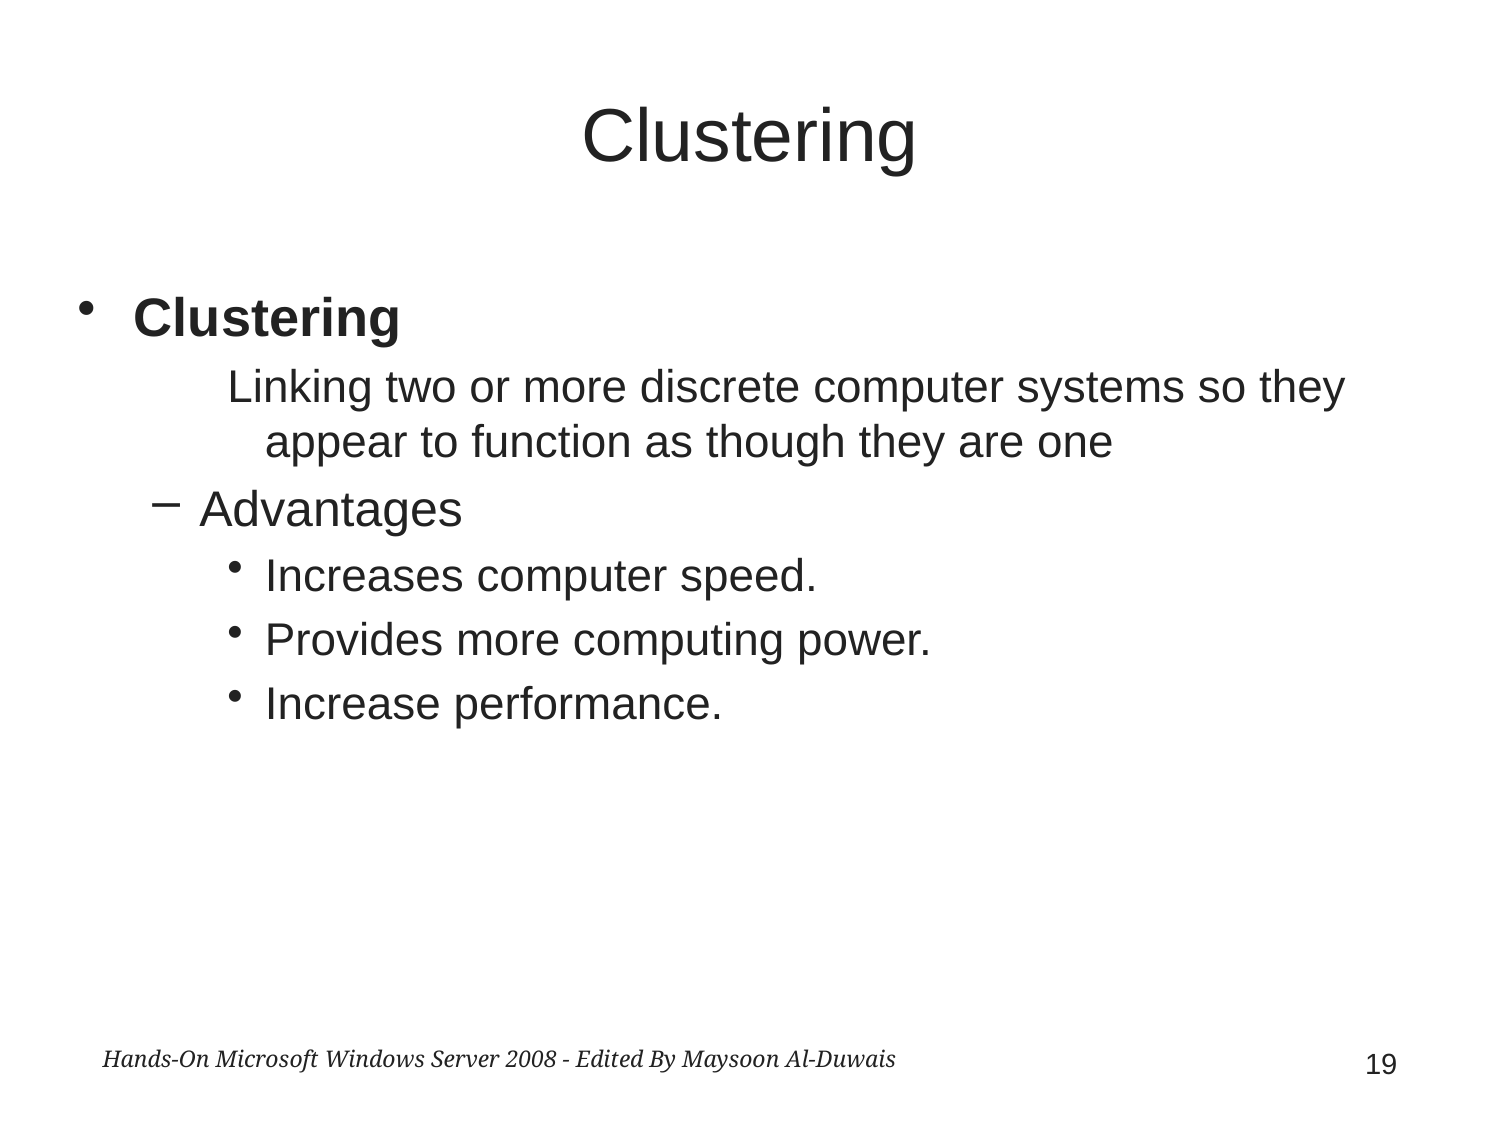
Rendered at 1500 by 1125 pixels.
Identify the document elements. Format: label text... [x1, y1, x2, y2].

slide_number 19 [1074, 1037, 1413, 1101]
footer Hands-On Microsoft Windows Server 2008 - Edited By Maysoon Al-Duwais [87, 1037, 1051, 1101]
title Clustering [87, 37, 1413, 226]
list Clustering Linking two or more discrete computer systems so they appear to function as though they are one Advantages Increases computer speed. Provides more computing power. Increase performance. [62, 274, 1426, 1026]
